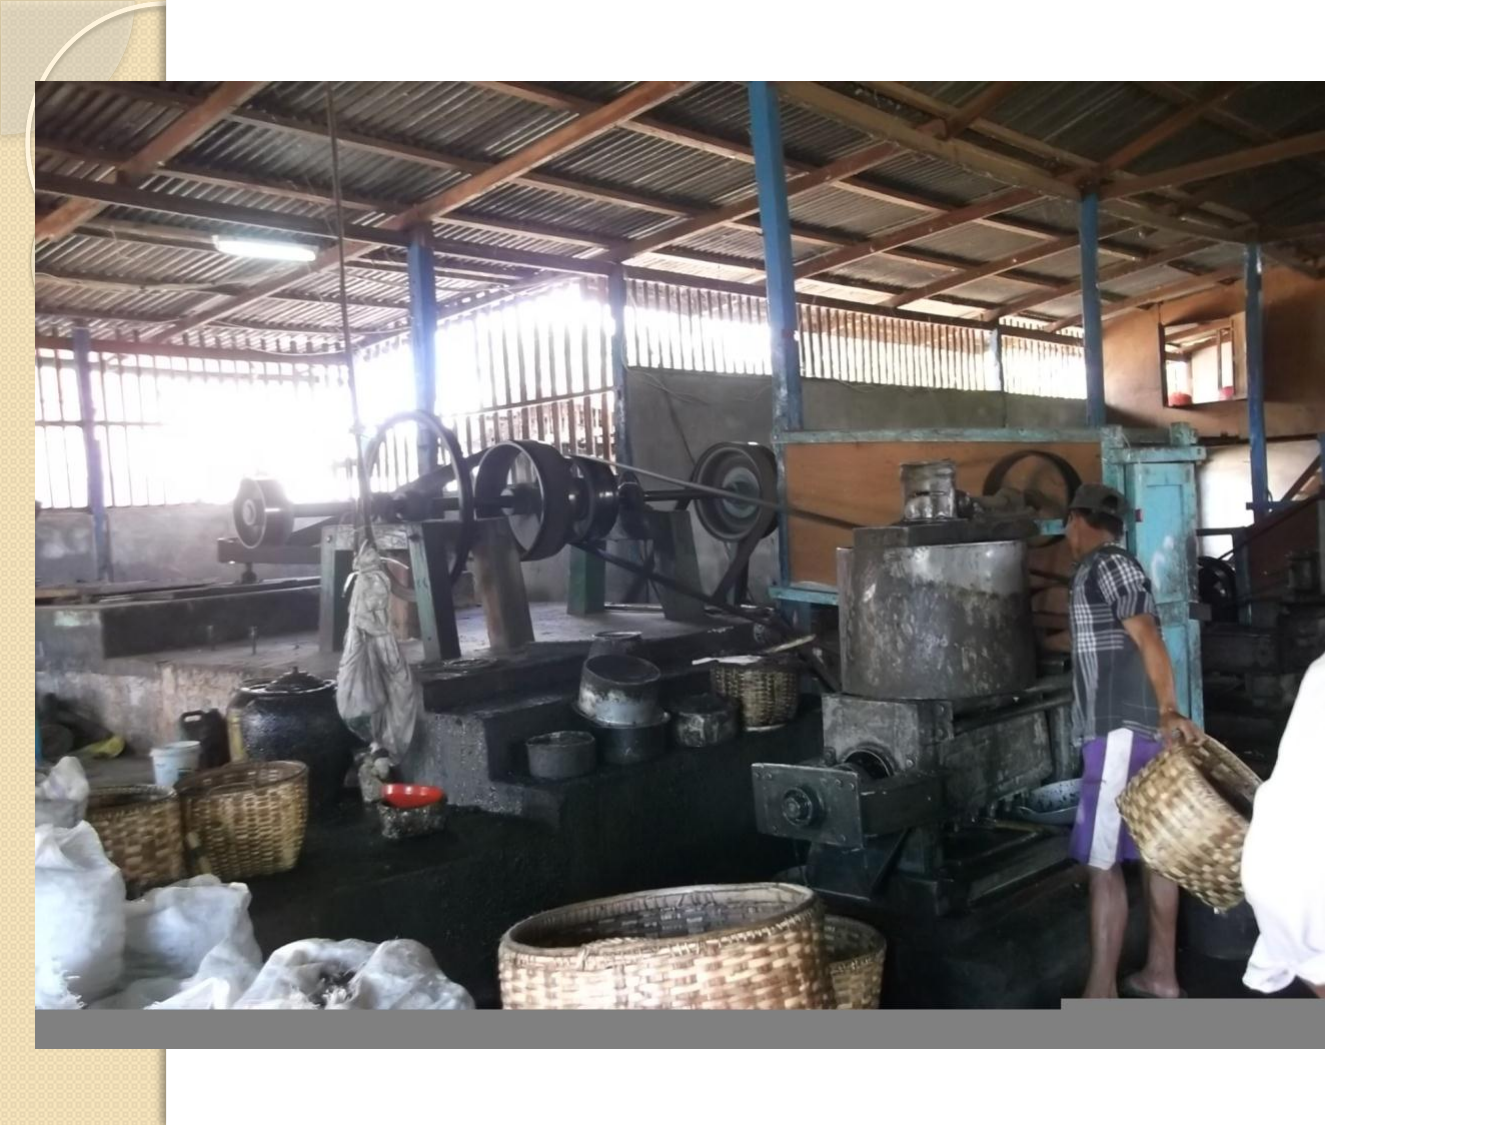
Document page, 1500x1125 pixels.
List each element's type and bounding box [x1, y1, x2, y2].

list [34, 81, 1325, 1050]
